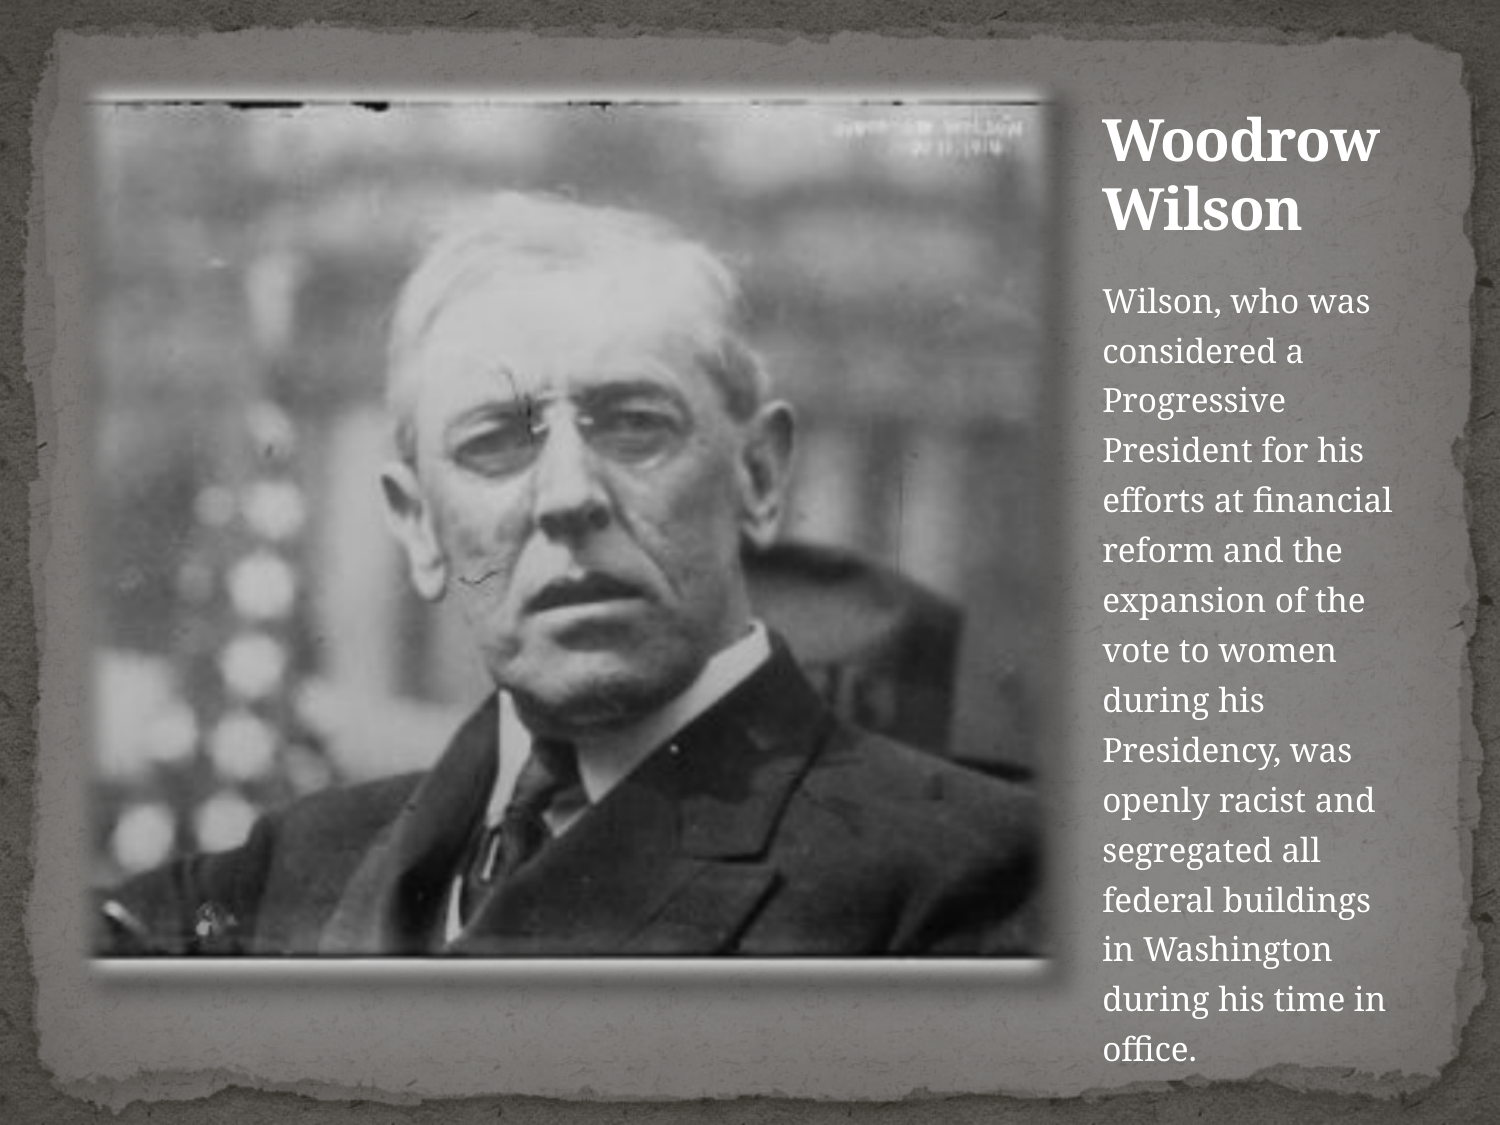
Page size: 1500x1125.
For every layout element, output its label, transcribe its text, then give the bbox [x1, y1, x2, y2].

list Wilson, who was considered a Progressive President for his efforts at financial reform and the expansion of the vote to women during his Presidency, was openly racist and segregated all federal buildings in Washington during his time in office. [1087, 262, 1425, 988]
title Woodrow Wilson [1087, 74, 1425, 250]
picture [75, 75, 1061, 986]
